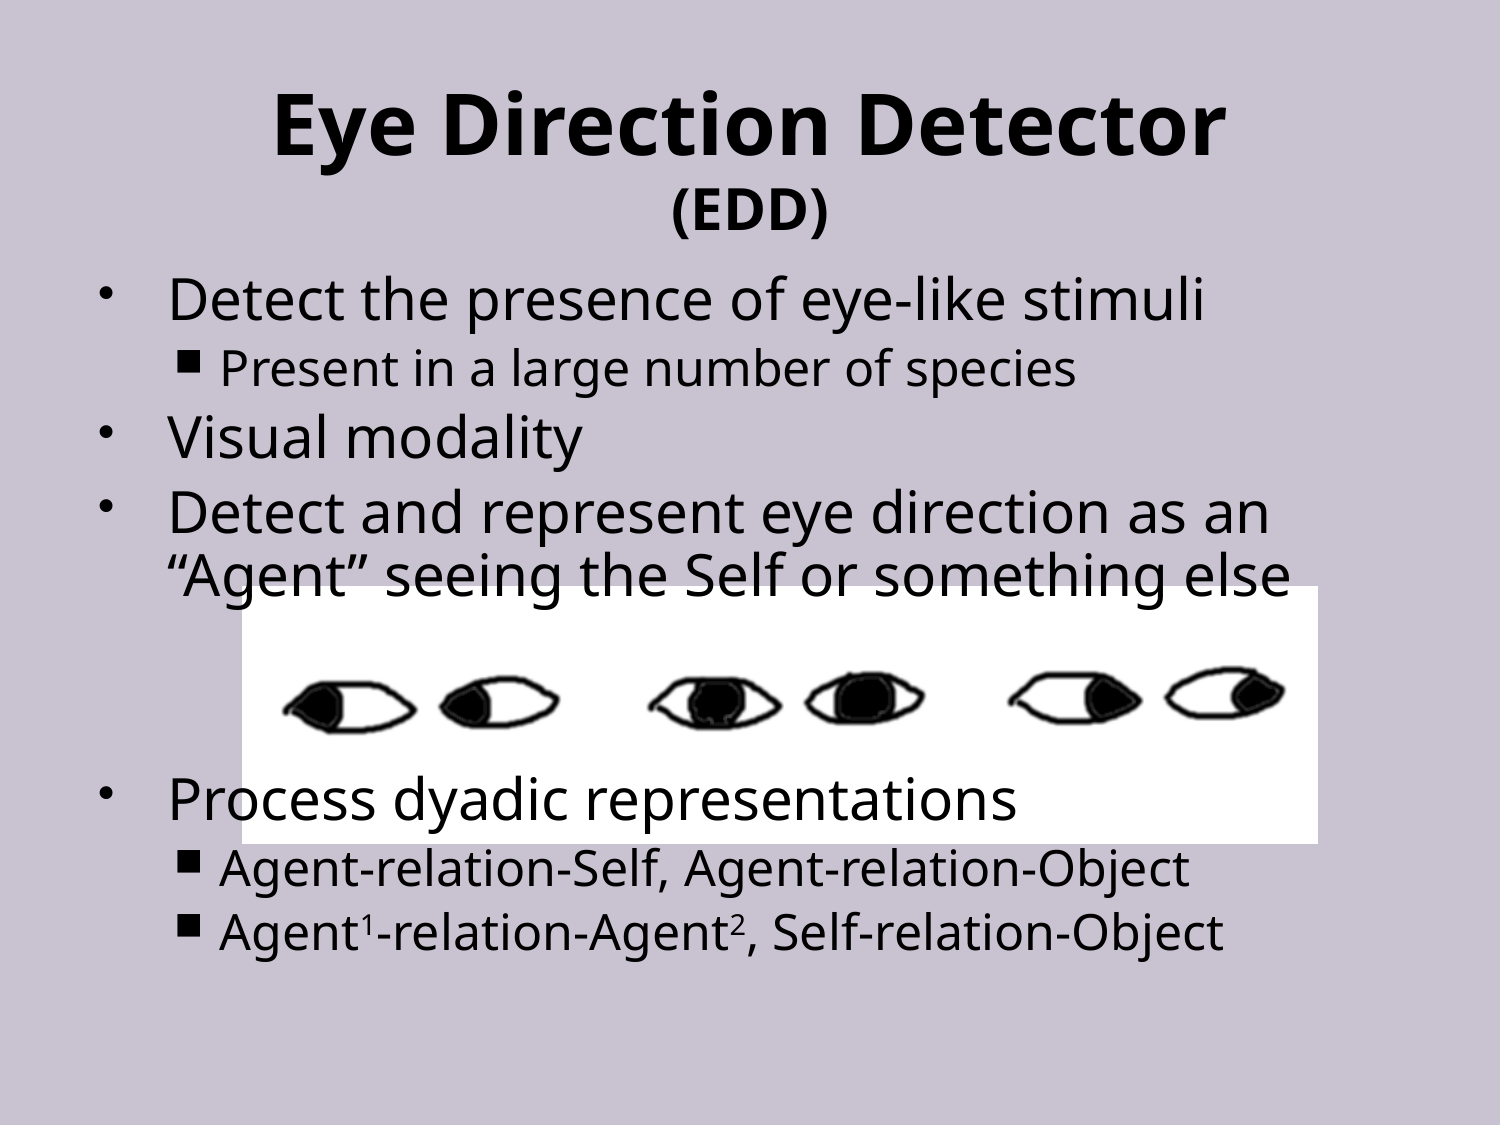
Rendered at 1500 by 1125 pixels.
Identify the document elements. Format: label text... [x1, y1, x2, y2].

title Eye Direction Detector (EDD) [112, 62, 1388, 250]
list Detect the presence of eye-like stimuli Present in a large number of species Visual modality Detect and represent eye direction as an “Agent” seeing the Self or something else Process dyadic representations Agent-relation-Self, Agent-relation-Object Agent1-relation-Agent2, Self-relation-Object [62, 262, 1425, 988]
picture [241, 585, 1318, 844]
